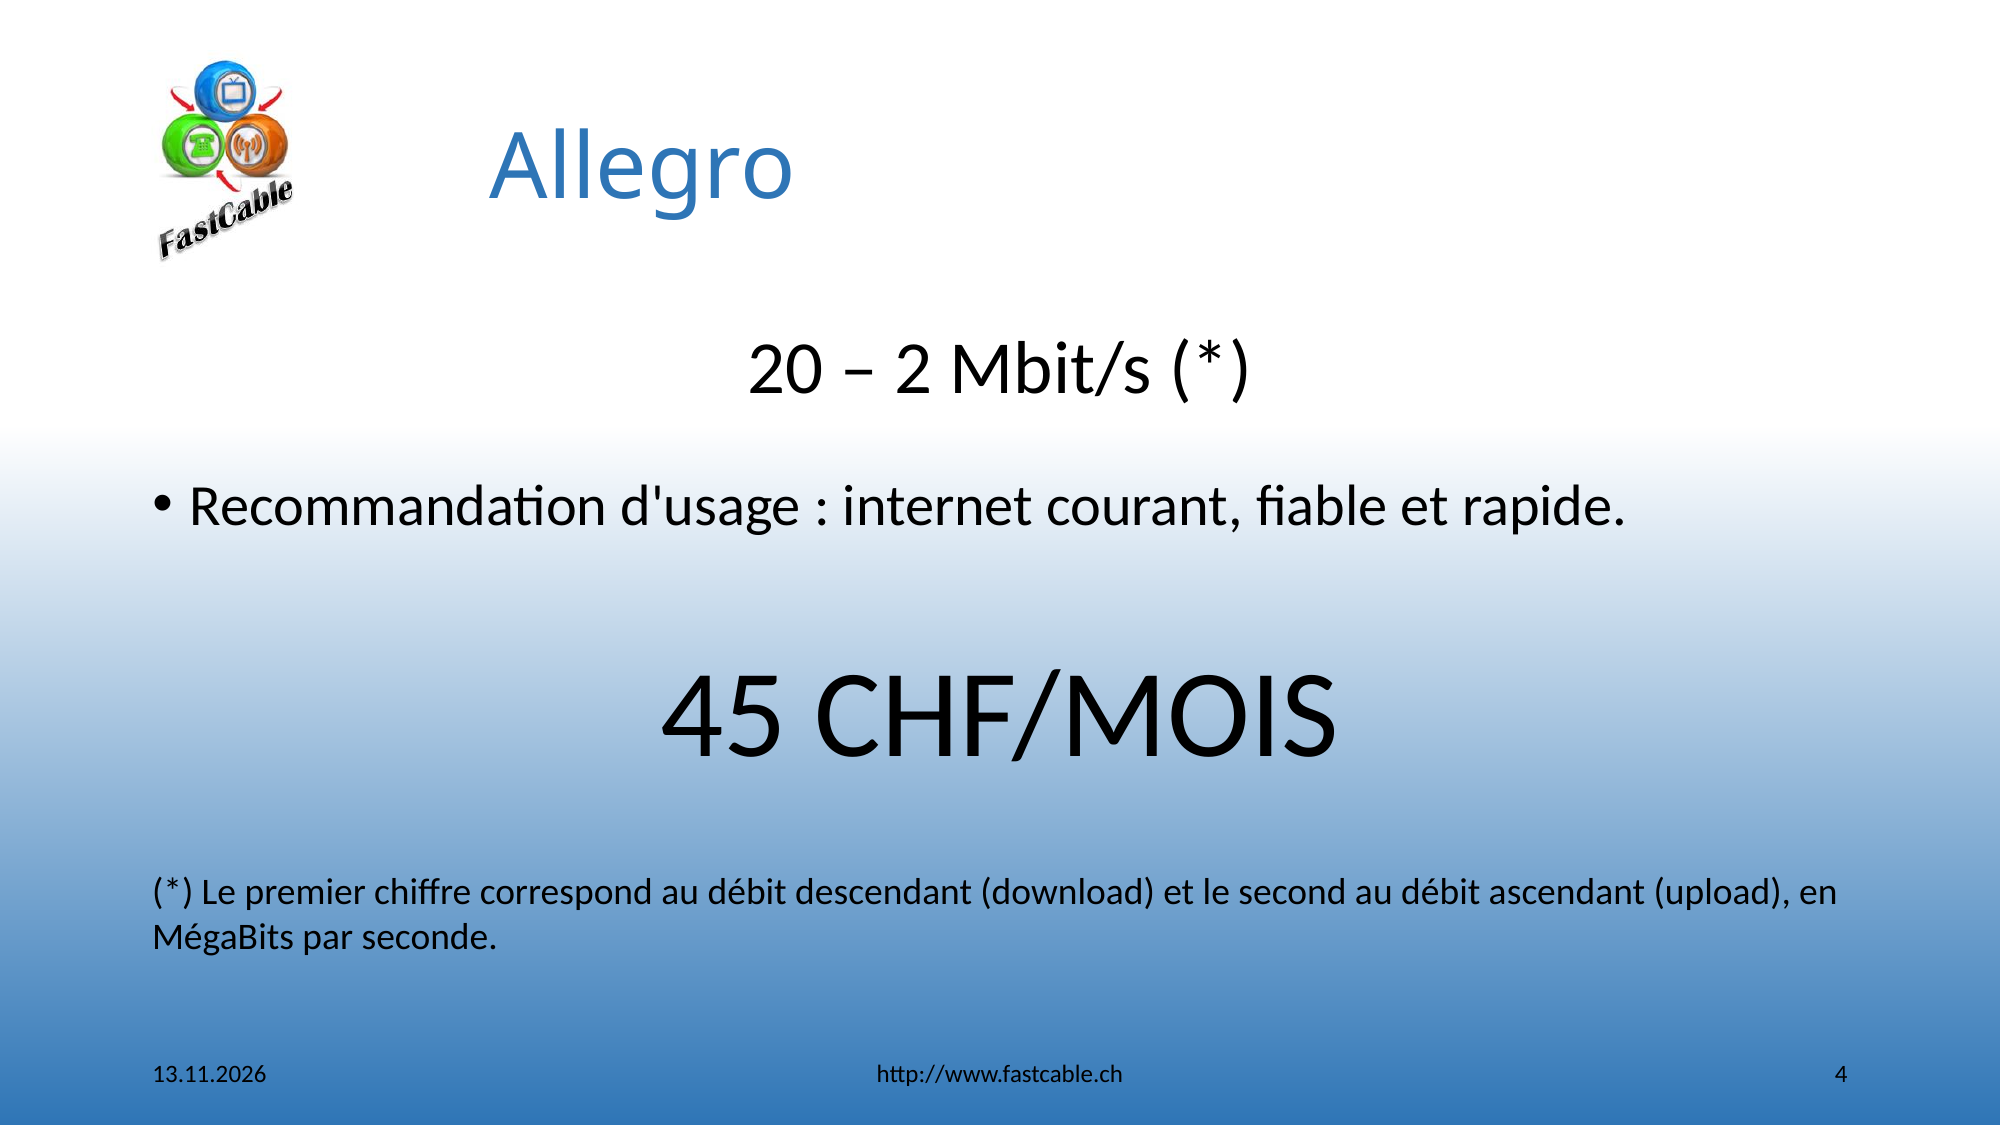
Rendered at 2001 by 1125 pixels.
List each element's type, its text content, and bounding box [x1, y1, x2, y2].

title Allegro [474, 59, 1863, 278]
footer http://www.fastcable.ch [662, 1042, 1338, 1103]
text_box (*) Le premier chiffre correspond au débit descendant (download) et le second au débit ascendant (upload), en MégaBits par seconde. [137, 859, 1908, 965]
text_box 20 – 2 Mbit/s (*) [137, 320, 1863, 417]
picture [137, 50, 314, 270]
slide_number 4 [1412, 1042, 1863, 1103]
text_box 45 CHF/MOIS [137, 641, 1863, 817]
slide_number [137, 1042, 588, 1103]
list Recommandation d'usage : internet courant, fiable et rapide. [137, 467, 1863, 598]
